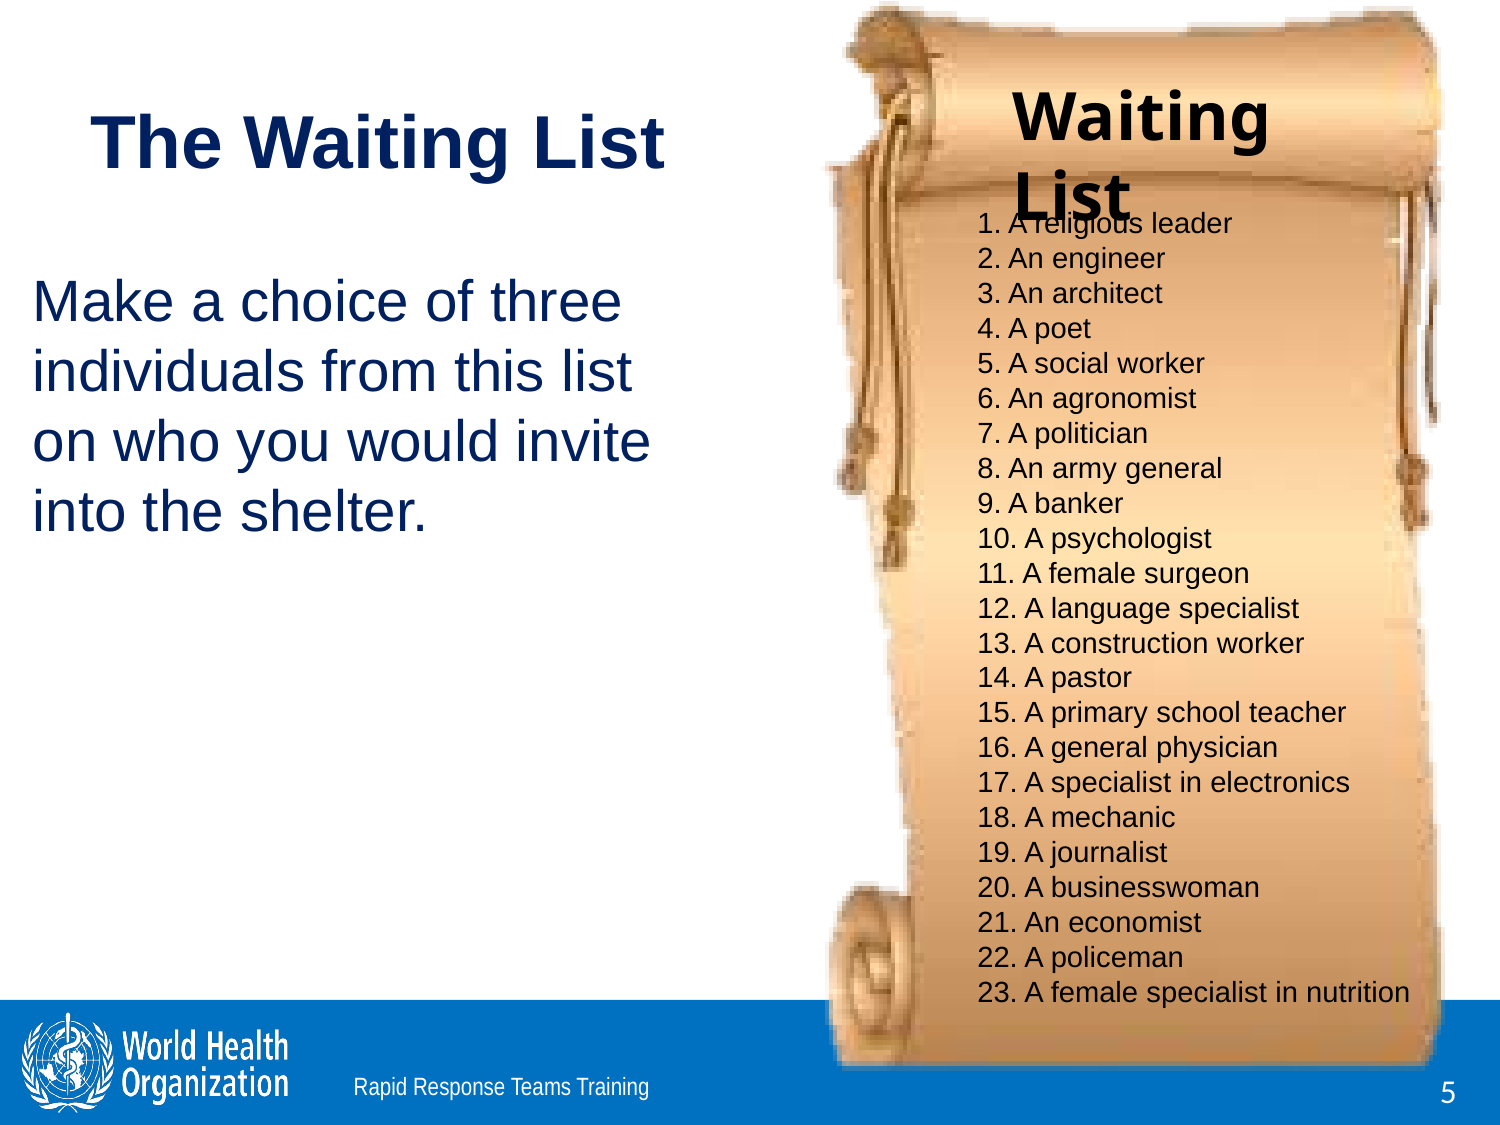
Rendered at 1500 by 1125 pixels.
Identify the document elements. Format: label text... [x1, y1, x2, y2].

title The Waiting List [75, 45, 815, 233]
picture [820, 0, 1471, 1082]
picture [21, 1012, 288, 1113]
text_box Make a choice of three individuals from this list on who you would invite into the shelter. [17, 256, 727, 940]
